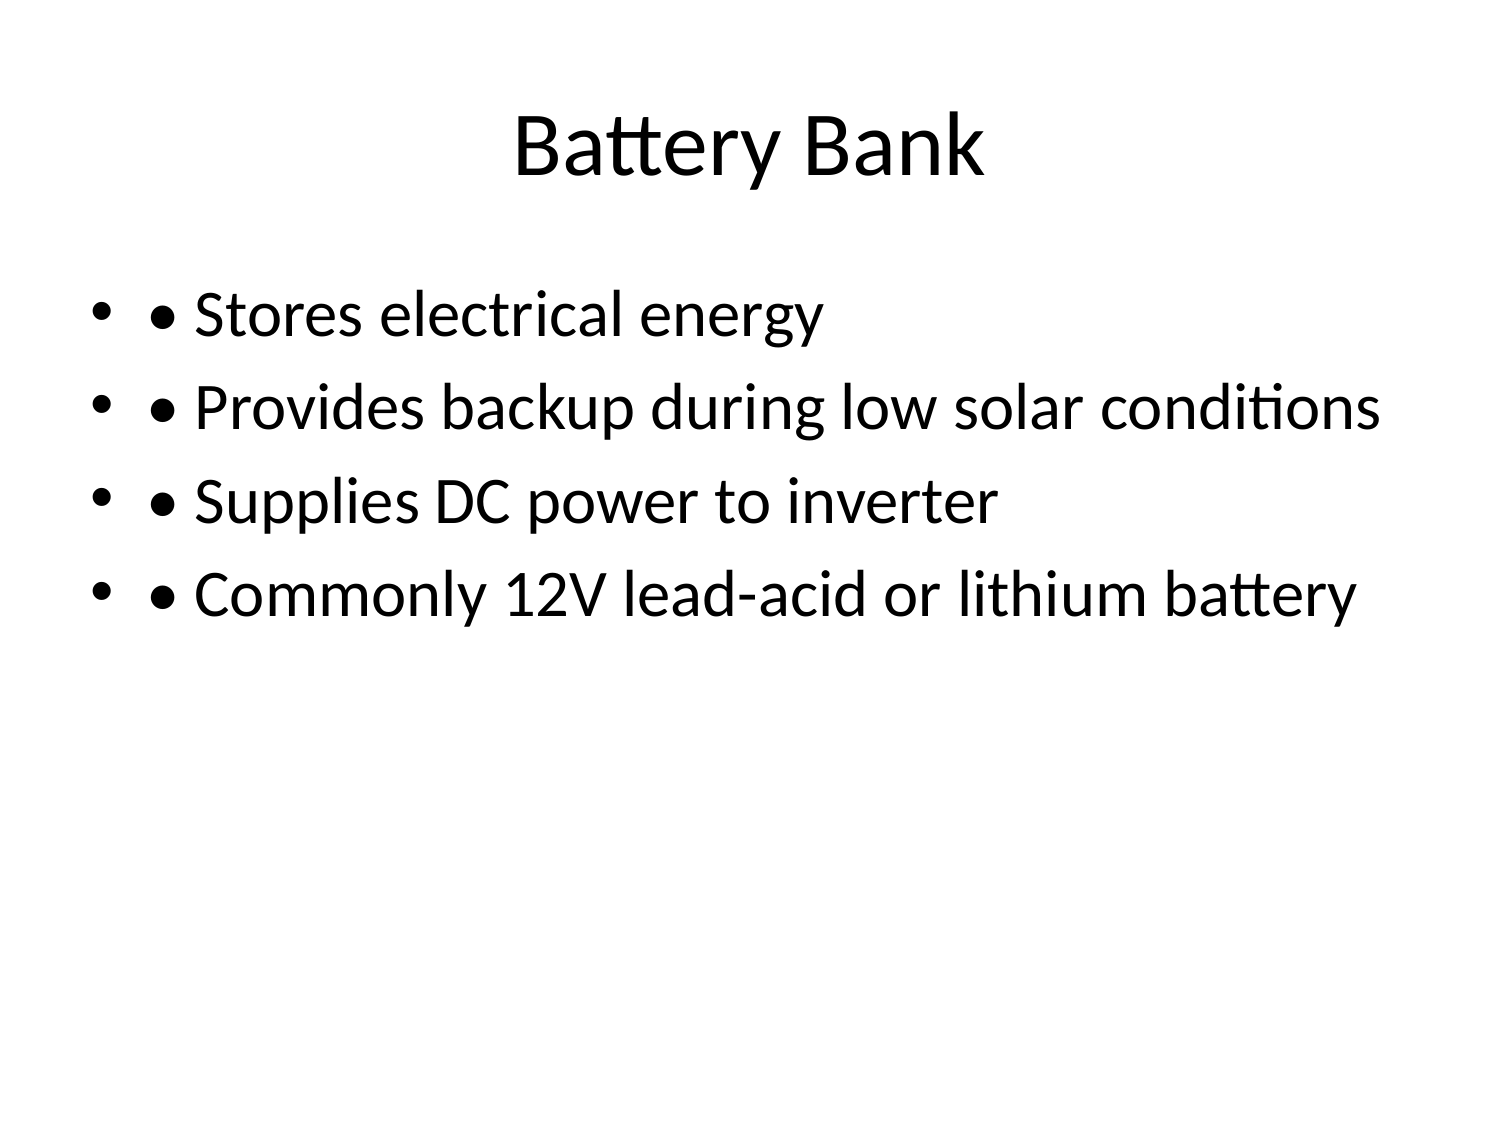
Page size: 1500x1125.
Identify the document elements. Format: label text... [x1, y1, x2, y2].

list • Stores electrical energy • Provides backup during low solar conditions • Supplies DC power to inverter • Commonly 12V lead-acid or lithium battery [75, 262, 1425, 1005]
title Battery Bank [75, 45, 1425, 233]
